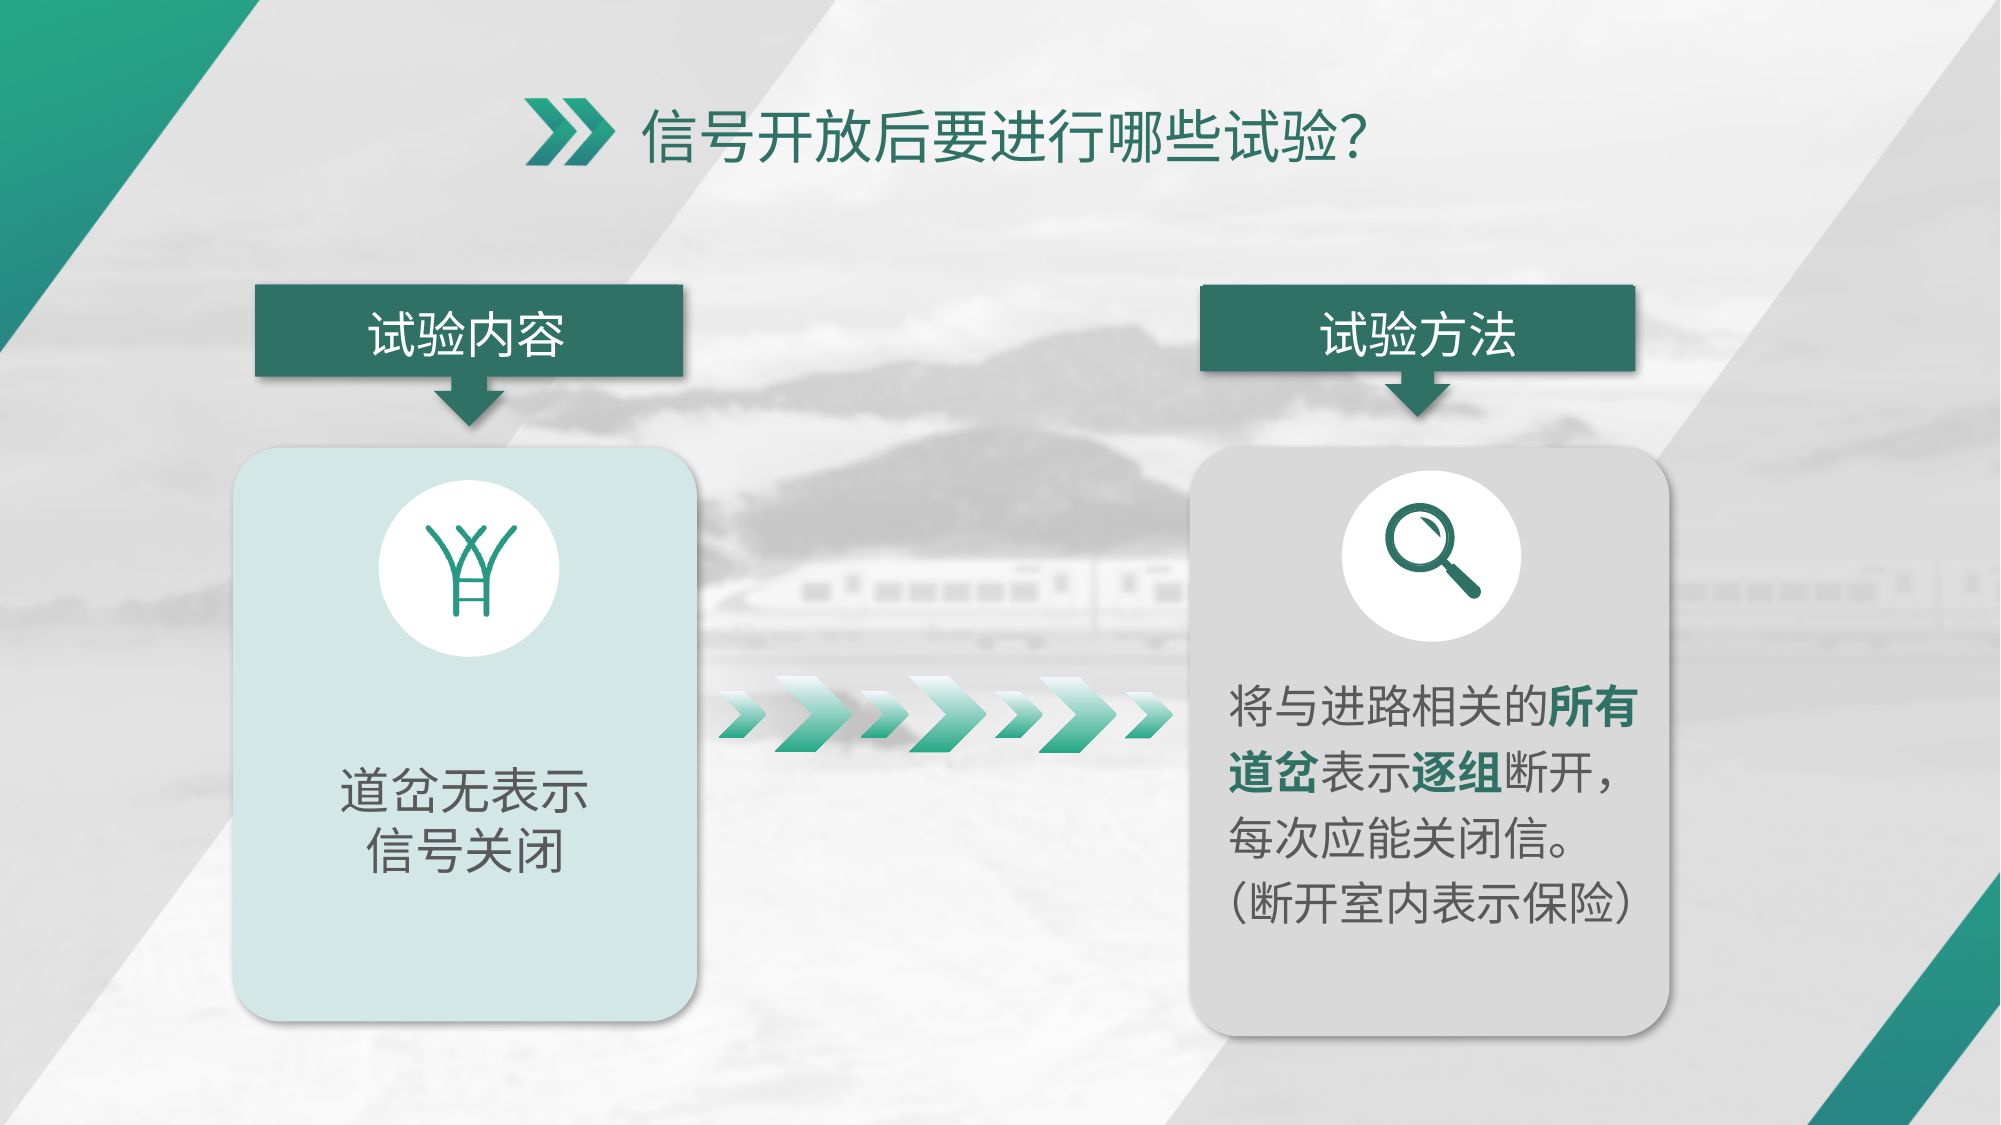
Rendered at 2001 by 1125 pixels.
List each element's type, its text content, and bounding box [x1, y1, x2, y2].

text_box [255, 284, 684, 427]
picture [0, 0, 2001, 1125]
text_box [515, 58, 1463, 181]
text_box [1385, 502, 1482, 600]
text_box （断开室内表示保险） [1670, 867, 1675, 937]
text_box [232, 447, 697, 1022]
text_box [718, 675, 1173, 753]
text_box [1189, 447, 1670, 1037]
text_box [1199, 284, 1636, 417]
